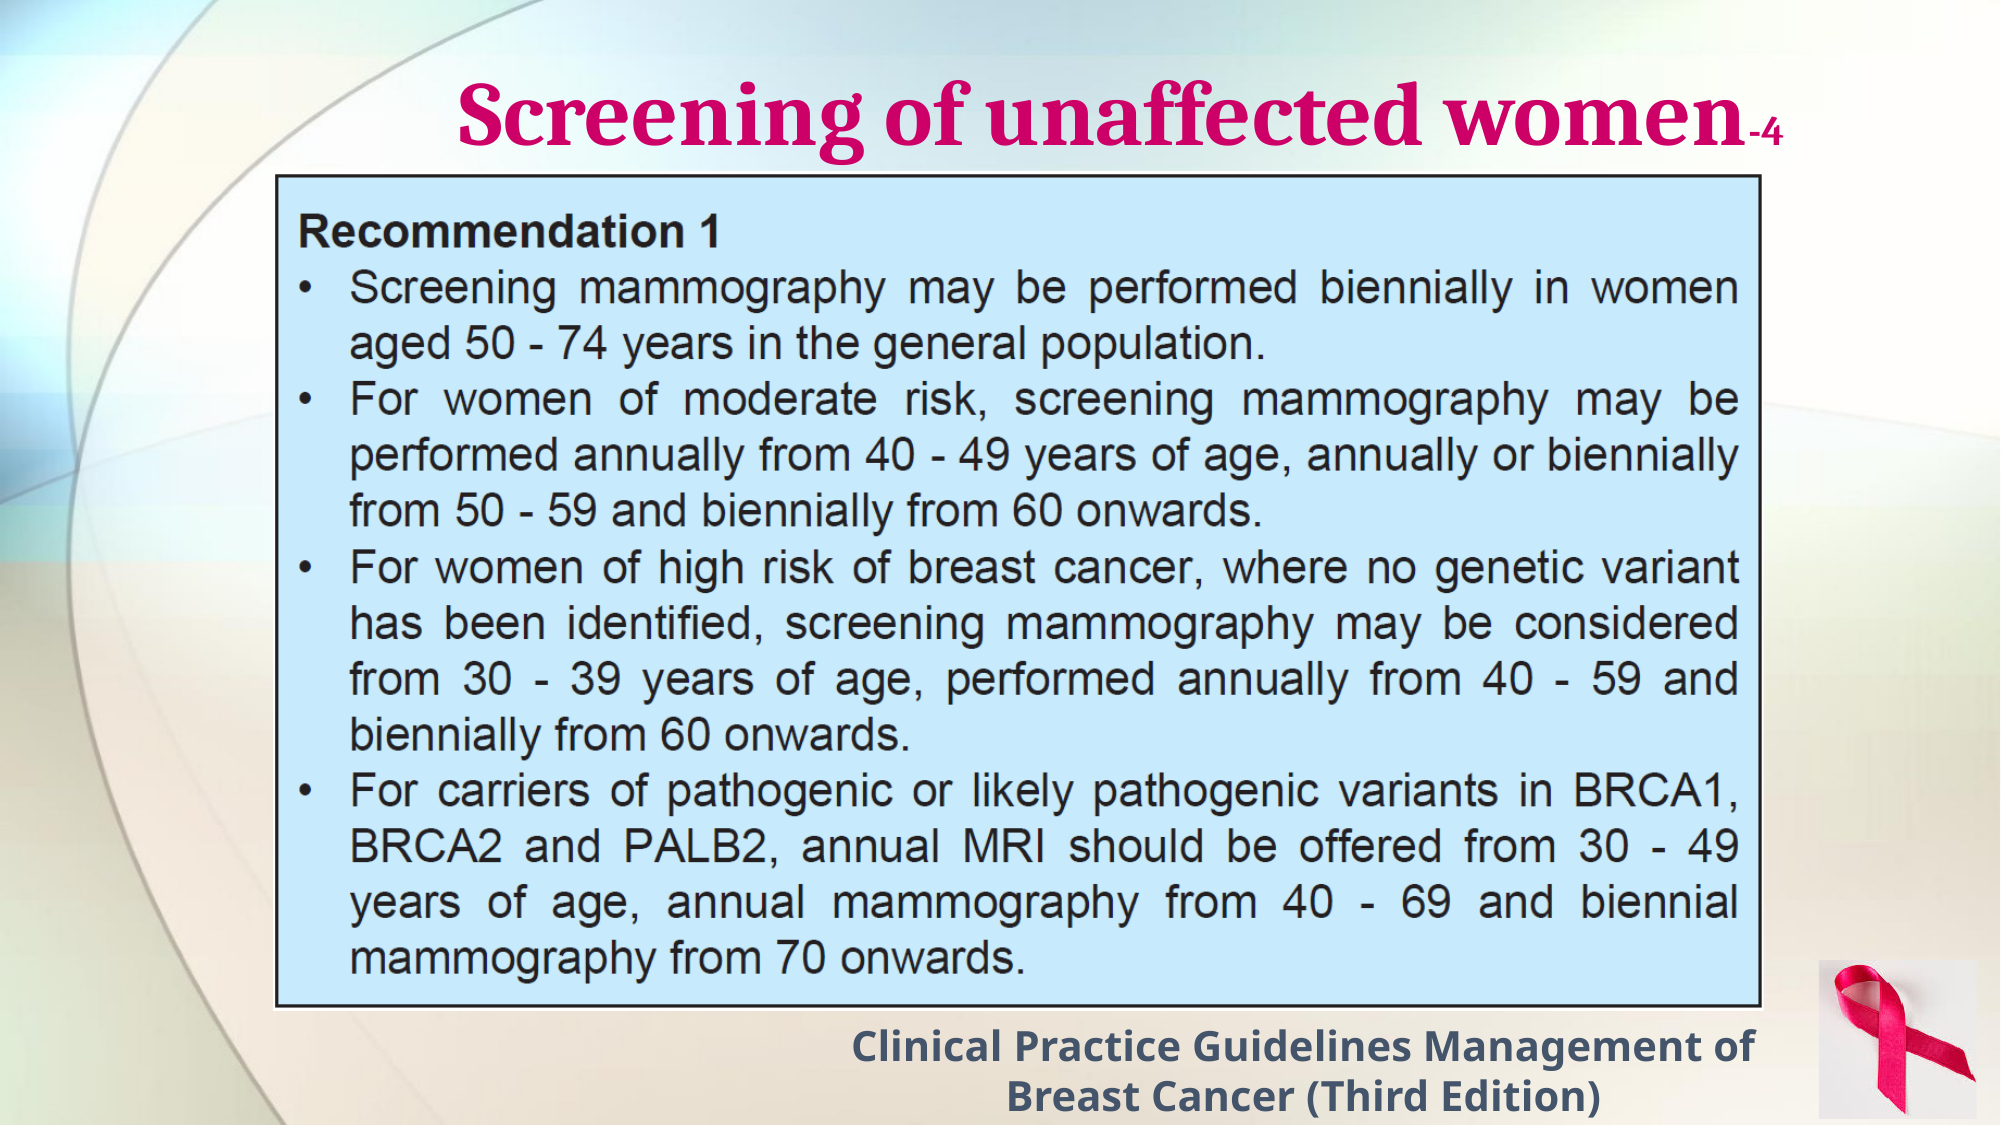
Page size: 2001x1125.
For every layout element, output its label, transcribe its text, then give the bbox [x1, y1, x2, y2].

title Screening of unaffected women-4 [381, 43, 1863, 238]
list [154, 238, 1863, 1125]
slide_number 25 [1325, 1042, 1809, 1103]
picture [0, 0, 2001, 1125]
